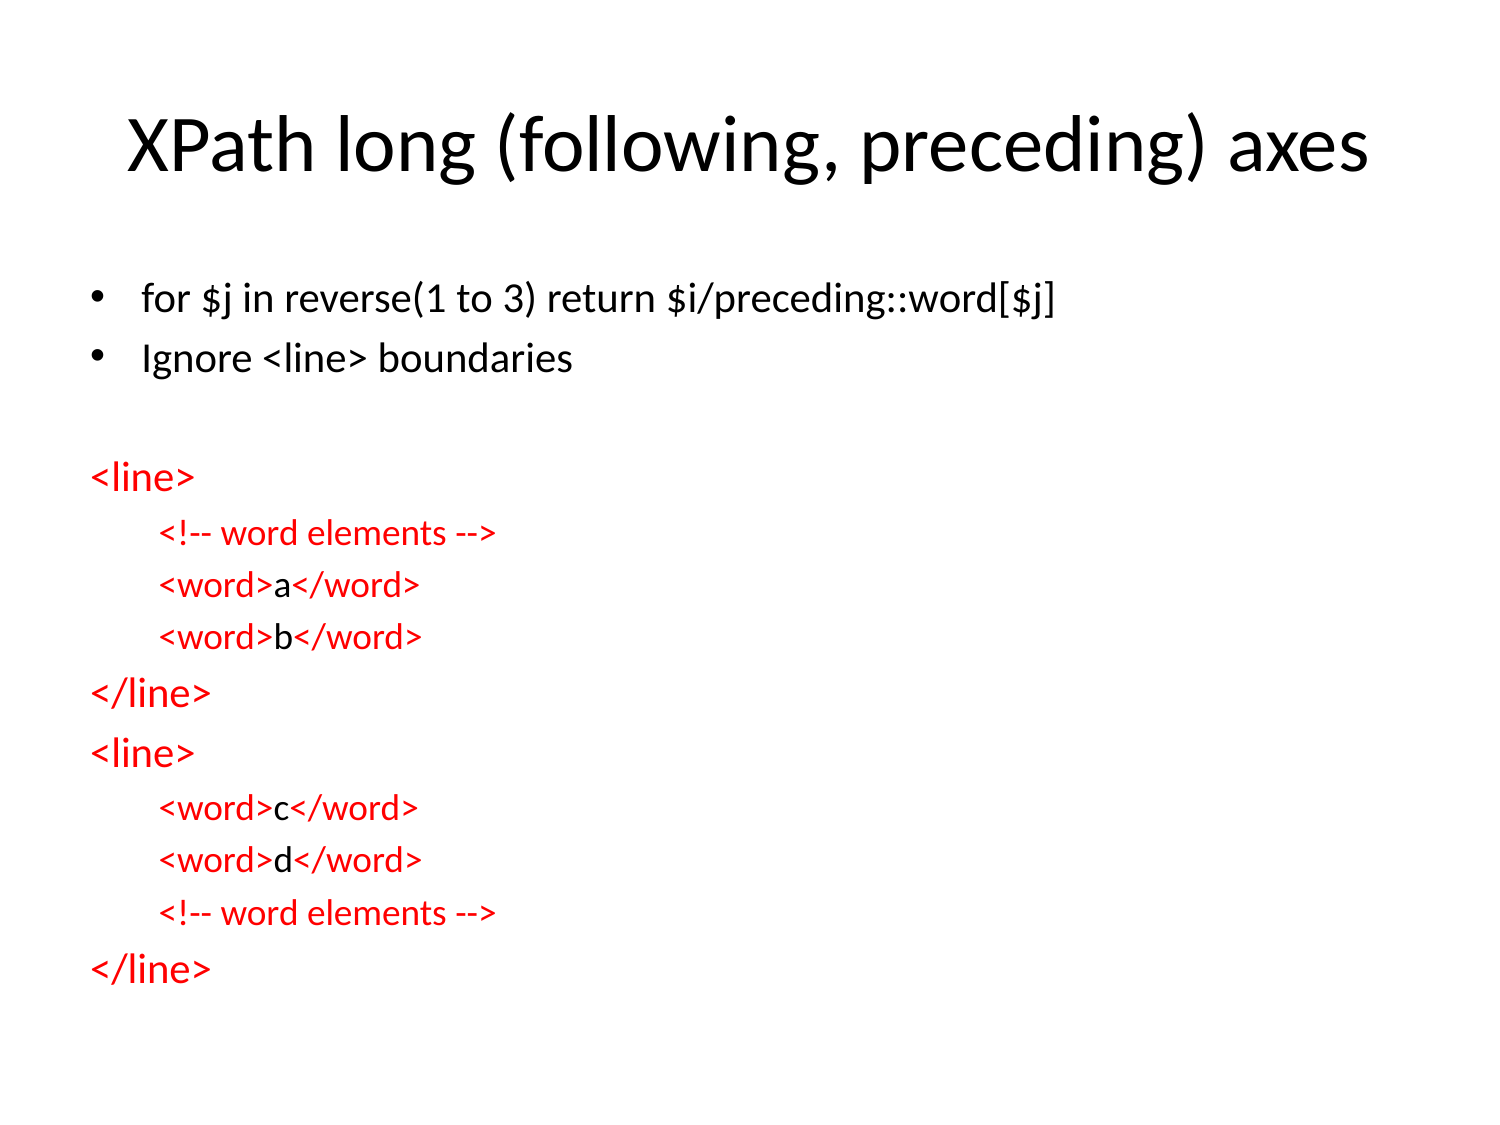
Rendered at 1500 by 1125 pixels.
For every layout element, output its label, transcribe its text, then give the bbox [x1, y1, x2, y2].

list for $j in reverse(1 to 3) return $i/preceding::word[$j] Ignore <line> boundaries <line> <!-- word elements --> <word>a</word> <word>b</word> </line> <line> <word>c</word> <word>d</word> <!-- word elements --> </line> [75, 262, 1425, 1005]
title XPath long (following, preceding) axes [75, 45, 1425, 233]
